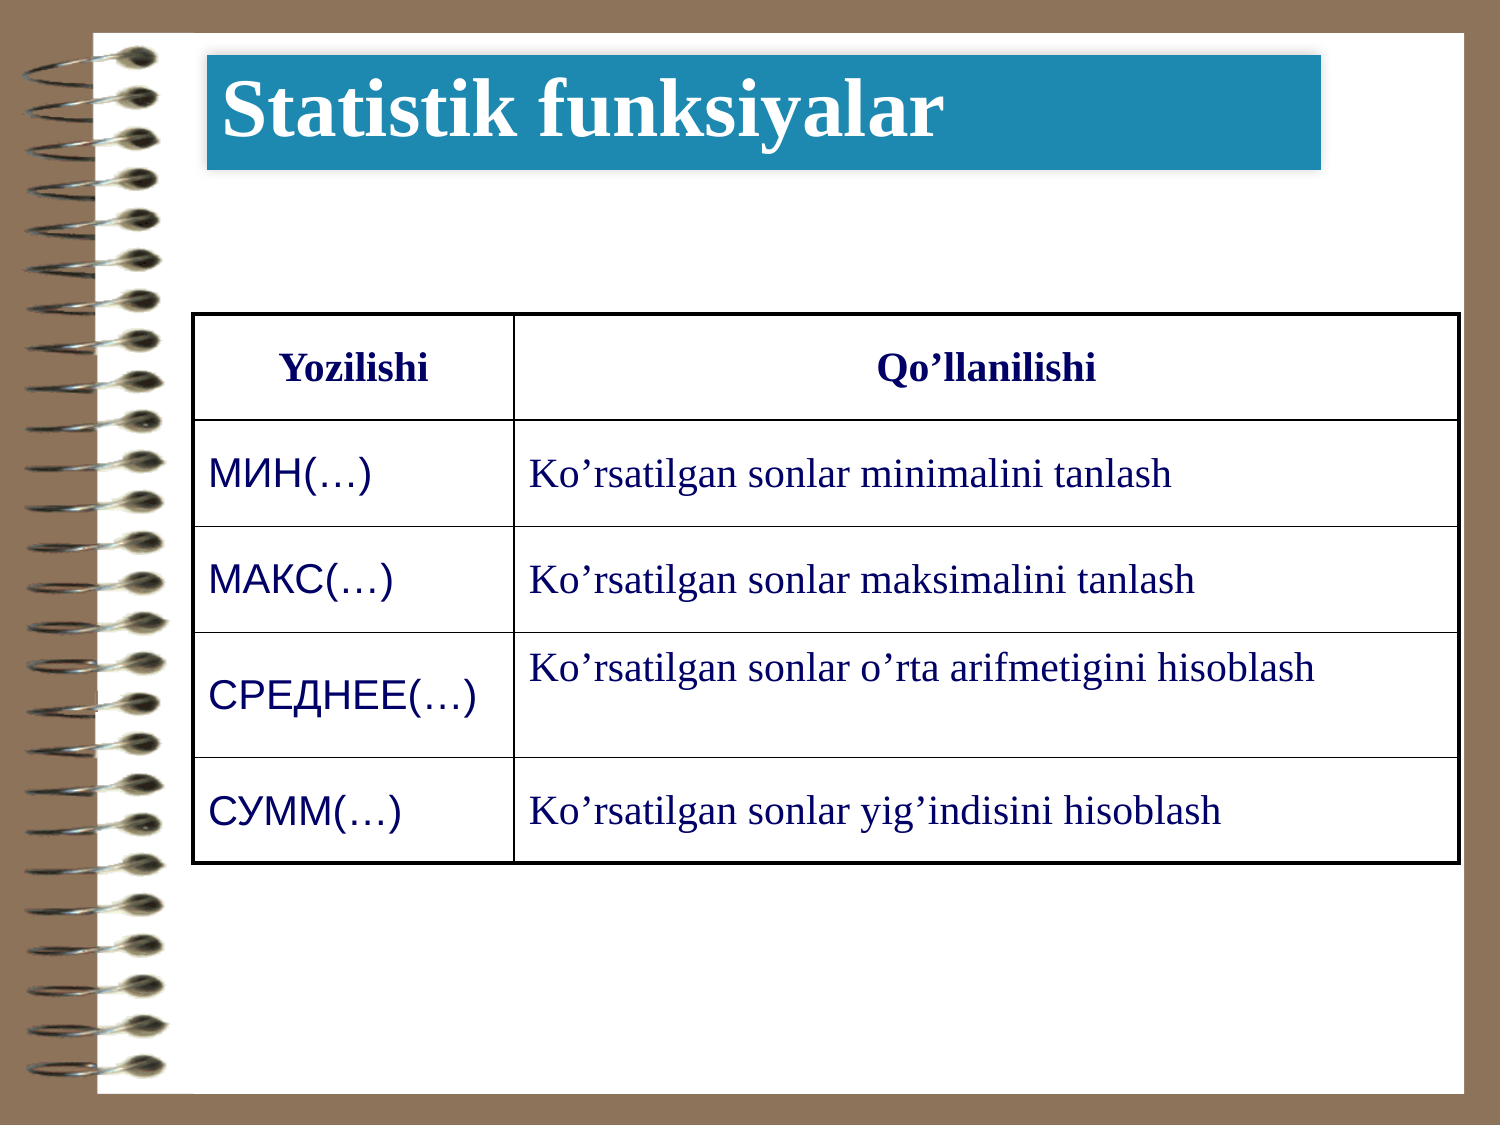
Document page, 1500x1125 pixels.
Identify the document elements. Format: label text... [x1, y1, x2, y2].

table_header Statistik funksiyalar [207, 55, 1321, 170]
table_cell МАКС(…) [195, 527, 513, 632]
text_box [171, 132, 1459, 1071]
table_cell Ko’rsatilgan sonlar yig’indisini hisoblash [515, 758, 1457, 861]
table_cell Ko’rsatilgan sonlar minimalini tanlash [515, 421, 1457, 526]
table_cell СУММ(…) [195, 758, 513, 861]
picture [0, 8, 194, 1115]
table_header Qo’llanilishi [515, 316, 1457, 419]
table_cell Ko’rsatilgan sonlar o’rta arifmetigini hisoblash [515, 633, 1457, 757]
table_cell СРЕДНЕЕ(…) [195, 633, 513, 757]
table_cell МИН(…) [195, 421, 513, 526]
table_header Yozilishi [195, 316, 513, 419]
table_cell Ko’rsatilgan sonlar maksimalini tanlash [515, 527, 1457, 632]
